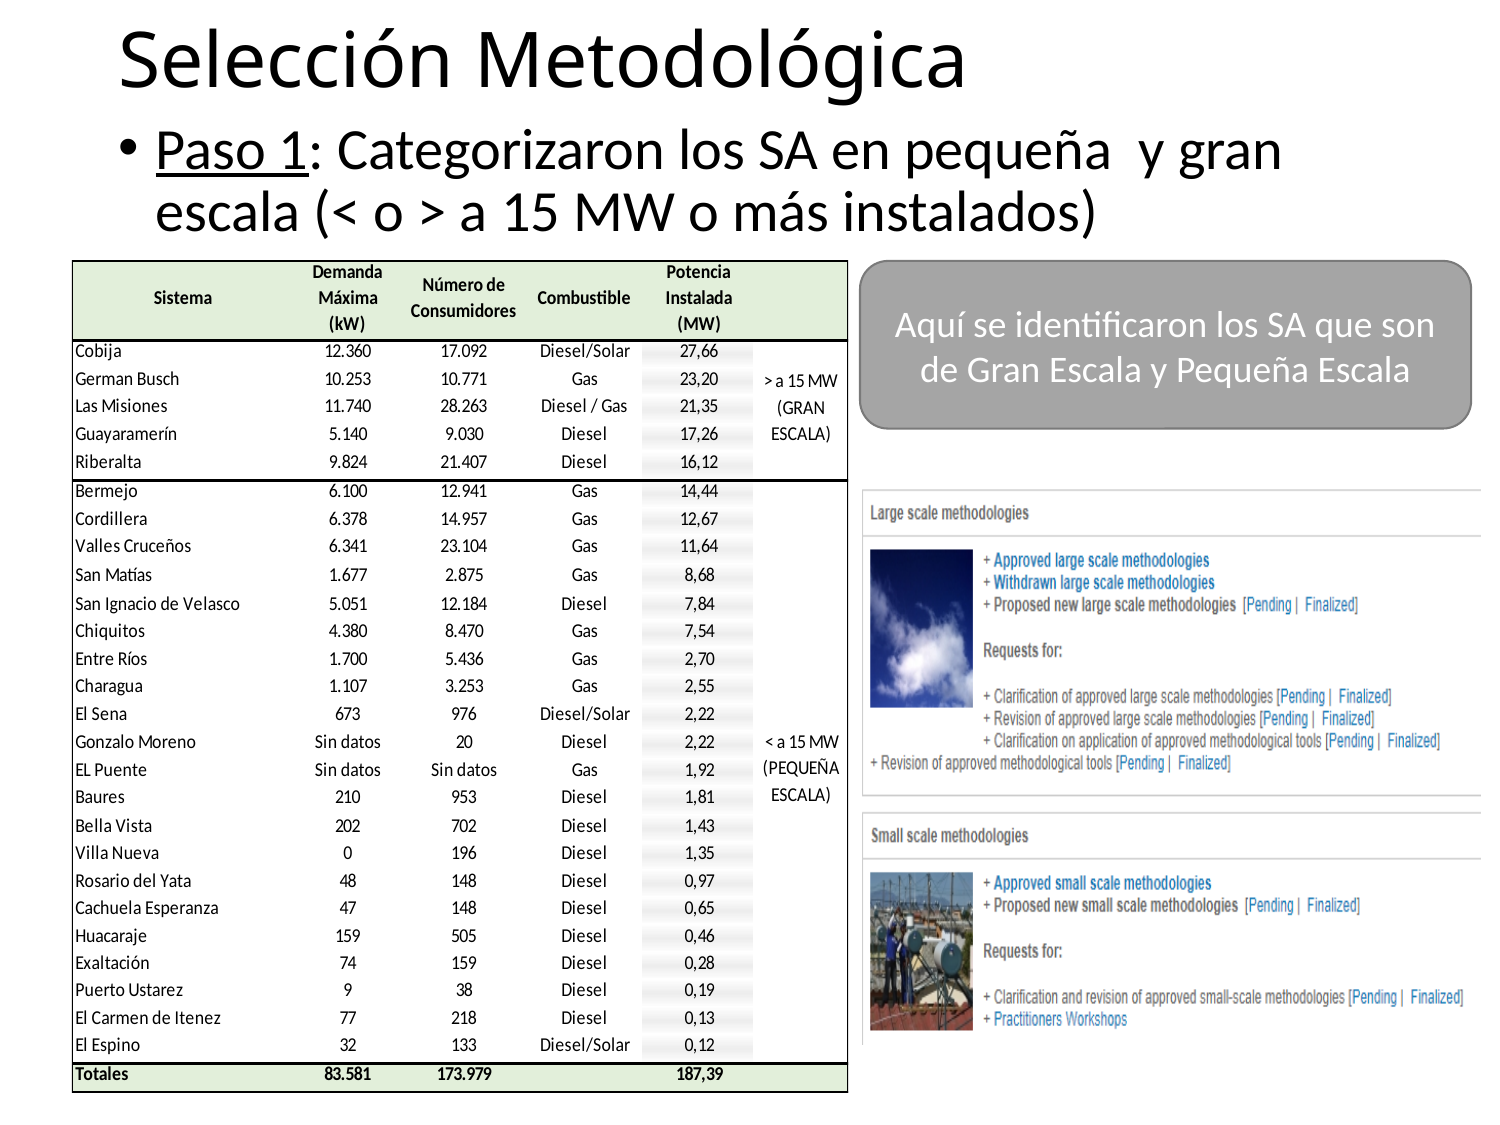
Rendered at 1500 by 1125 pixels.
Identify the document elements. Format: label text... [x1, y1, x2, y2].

list Paso 1: Categorizaron los SA en pequeña y gran escala (< o > a 15 MW o más instalados) [103, 111, 1397, 261]
text_box Aquí se identificaron los SA que son de Gran Escala y Pequeña Escala [858, 259, 1473, 430]
picture [71, 260, 850, 1094]
picture [859, 488, 1482, 1045]
title Selección Metodológica [103, 12, 1397, 111]
